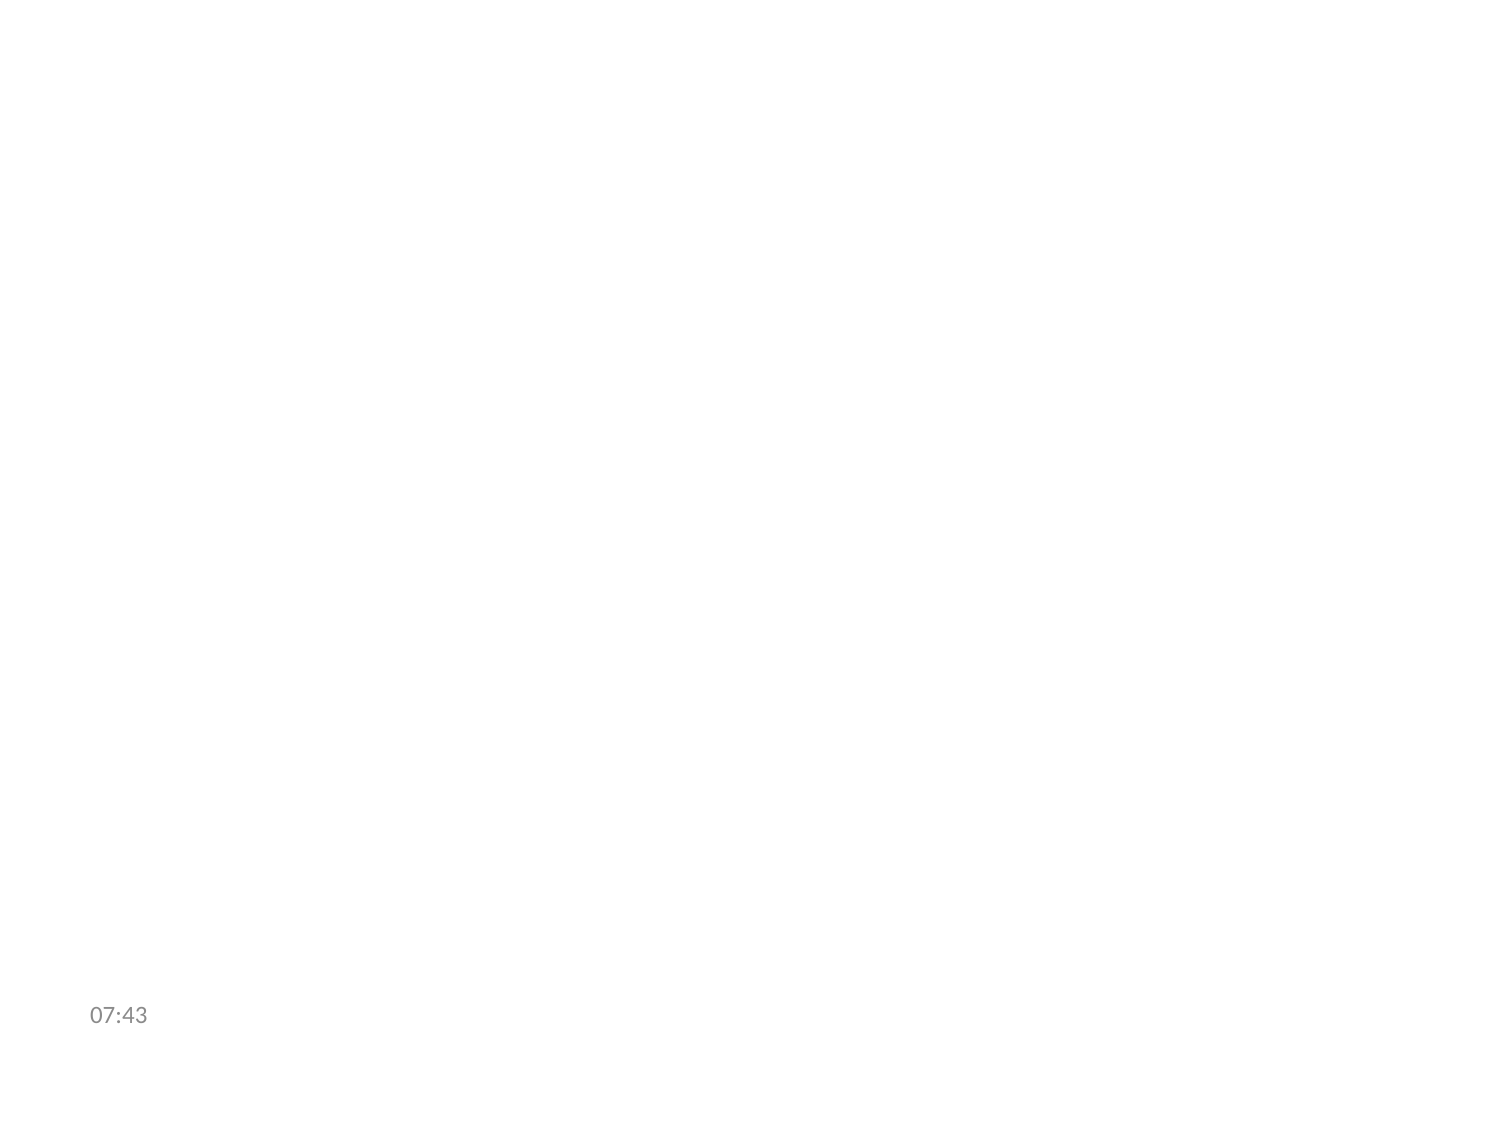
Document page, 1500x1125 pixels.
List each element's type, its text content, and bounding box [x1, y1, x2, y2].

text_box 15:35 [75, 983, 425, 1044]
